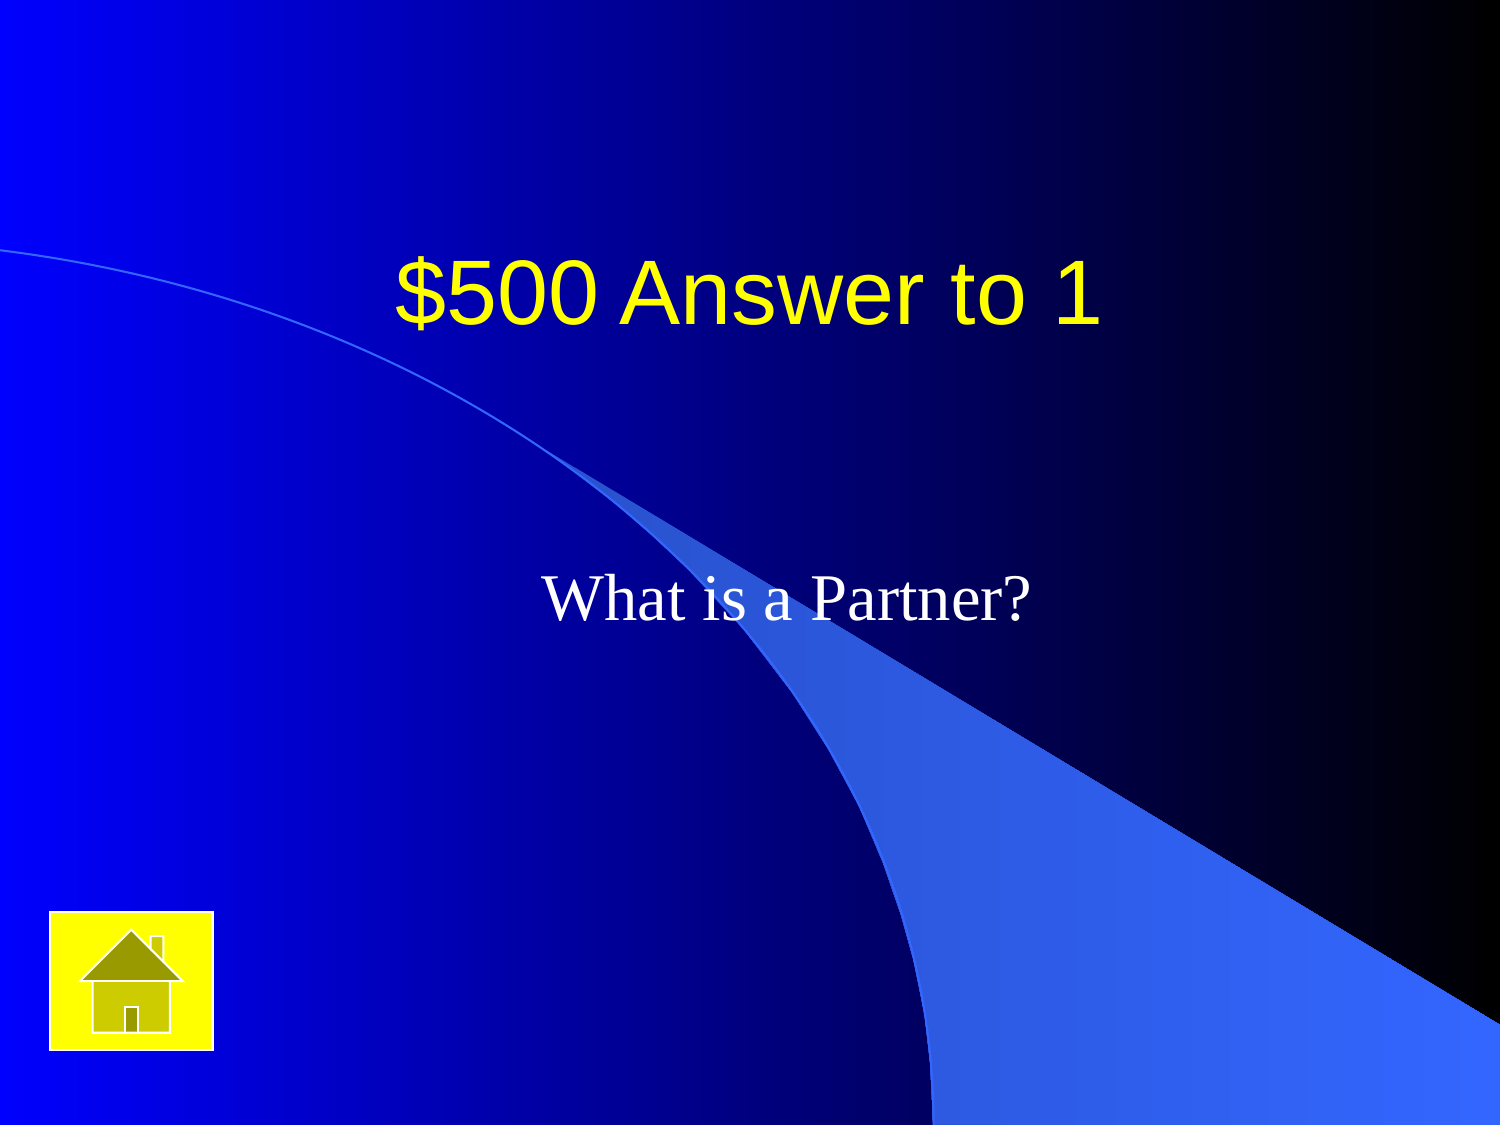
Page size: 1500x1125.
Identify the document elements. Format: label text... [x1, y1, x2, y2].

subtitle What is a Partner? [262, 449, 1313, 738]
title $500 Answer to 1 [112, 162, 1388, 351]
